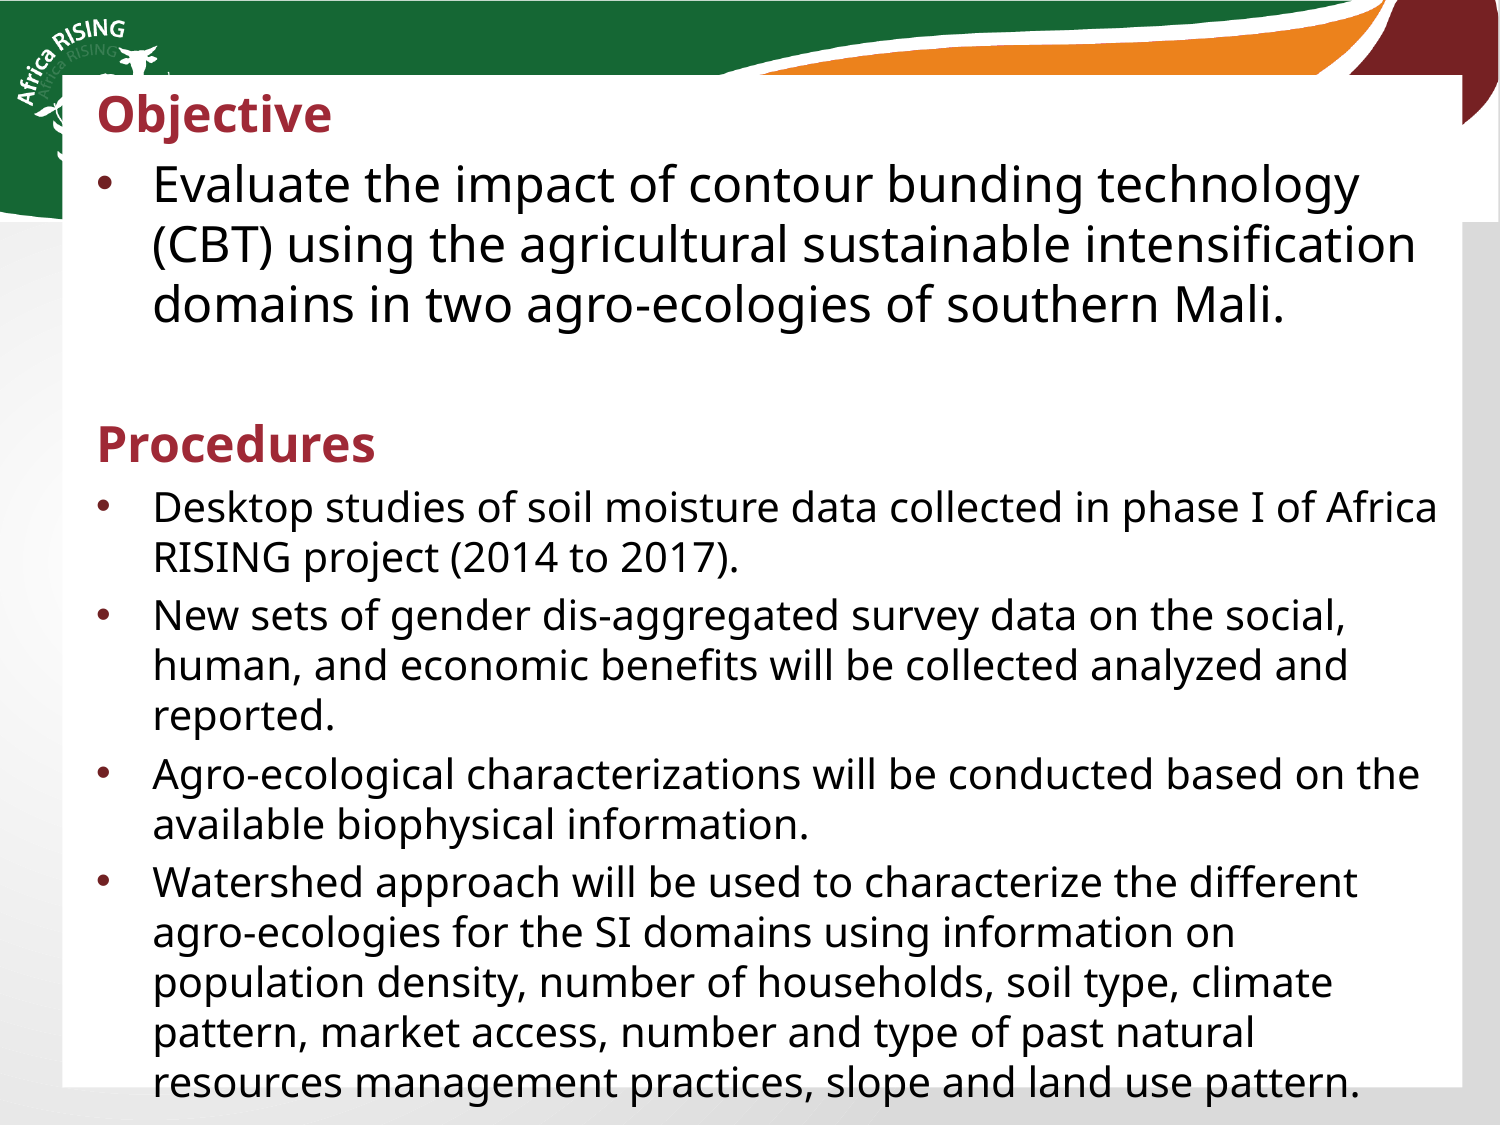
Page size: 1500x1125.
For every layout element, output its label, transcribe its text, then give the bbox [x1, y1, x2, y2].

picture [0, 0, 1499, 222]
list Objective Evaluate the impact of contour bunding technology (CBT) using the agricultural sustainable intensification domains in two agro-ecologies of southern Mali. Procedures Desktop studies of soil moisture data collected in phase I of Africa RISING project (2014 to 2017). New sets of gender dis-aggregated survey data on the social, human, and economic benefits will be collected analyzed and reported. Agro-ecological characterizations will be conducted based on the available biophysical information. Watershed approach will be used to characterize the different agro-ecologies for the SI domains using information on population density, number of households, soil type, climate pattern, market access, number and type of past natural resources management practices, slope and land use pattern. [62, 75, 1463, 1088]
